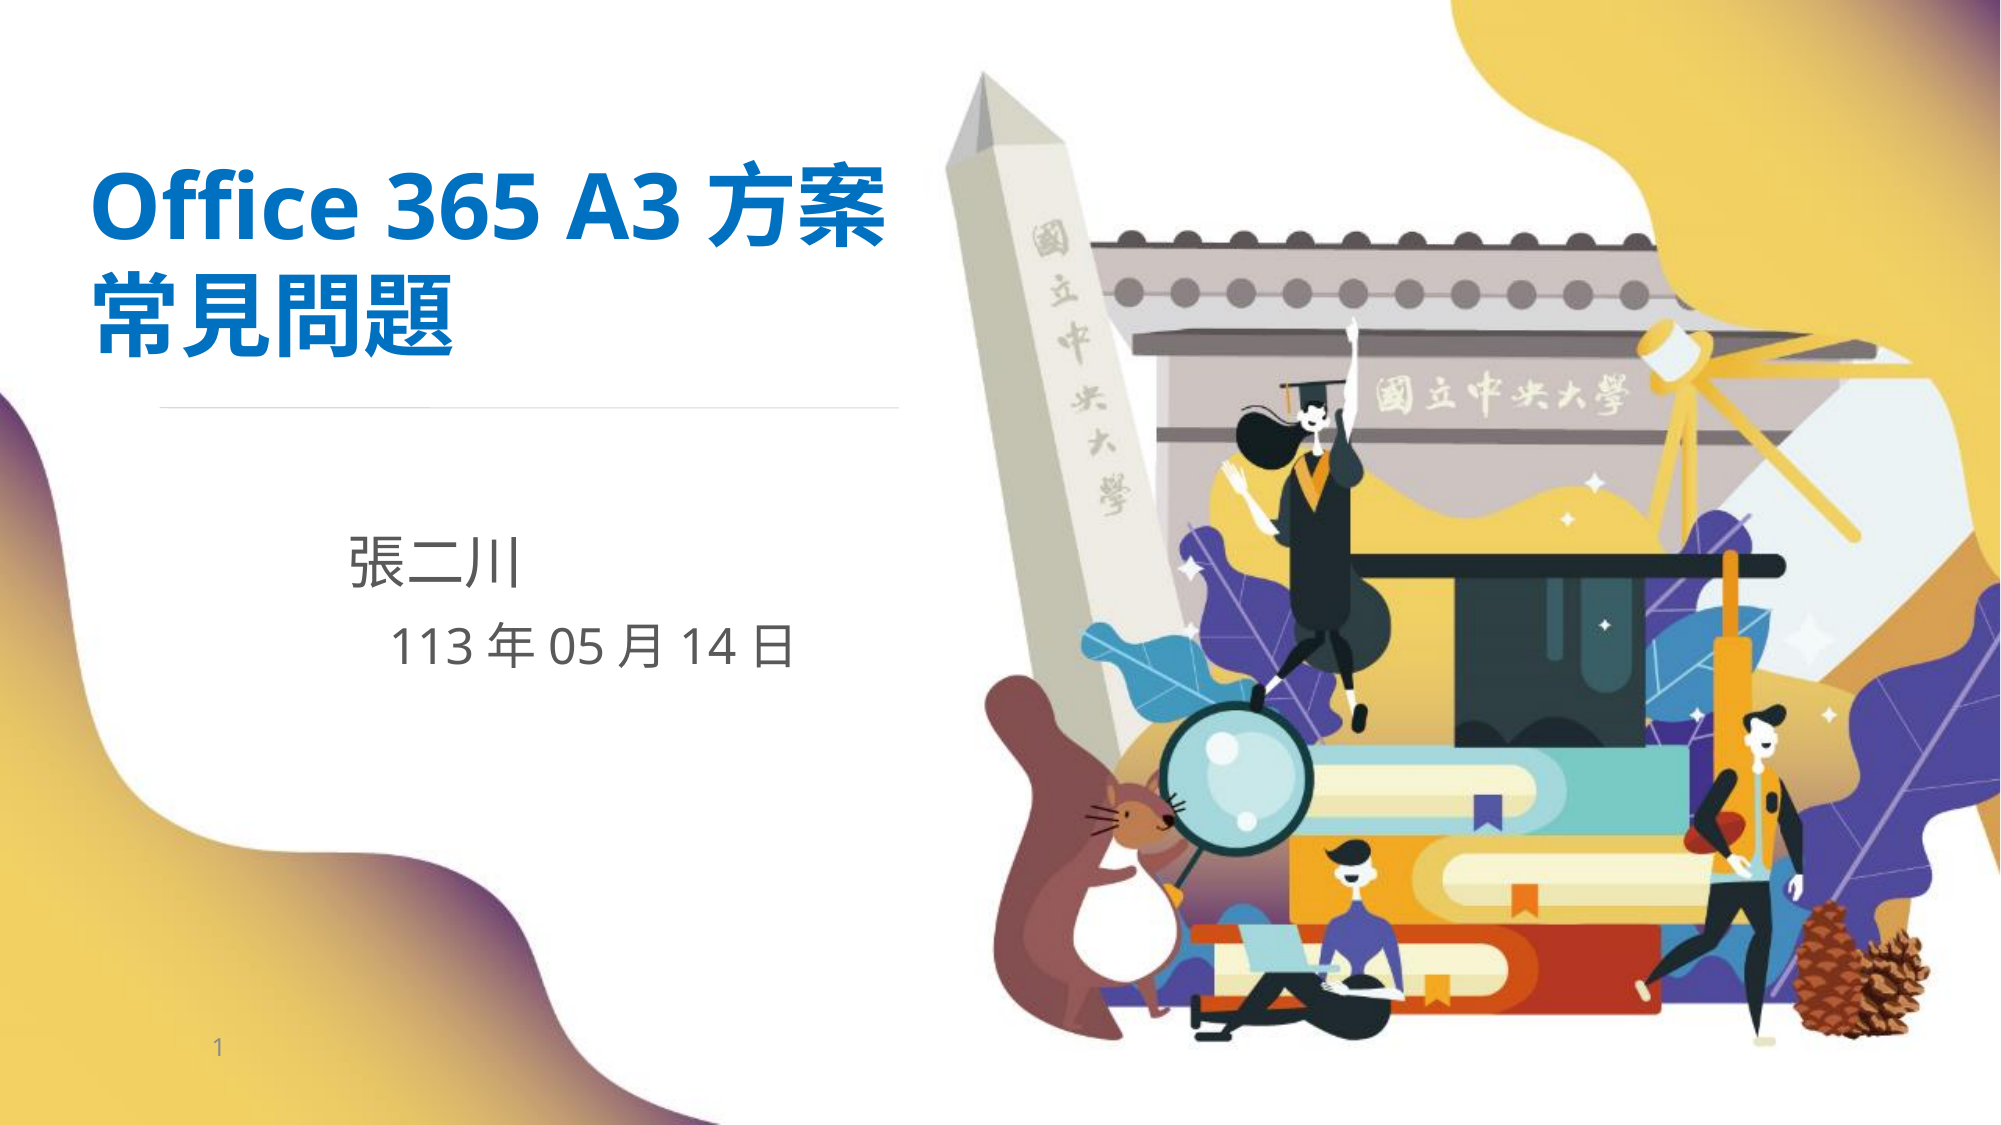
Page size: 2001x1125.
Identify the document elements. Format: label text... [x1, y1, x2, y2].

text_box Office 365 A3方案常見問題 [88, 148, 942, 369]
text_box 113年05月14日 [373, 607, 942, 682]
picture [0, 0, 2001, 1125]
text_box 張二川 [333, 517, 538, 603]
slide_number 1 [196, 1018, 647, 1079]
